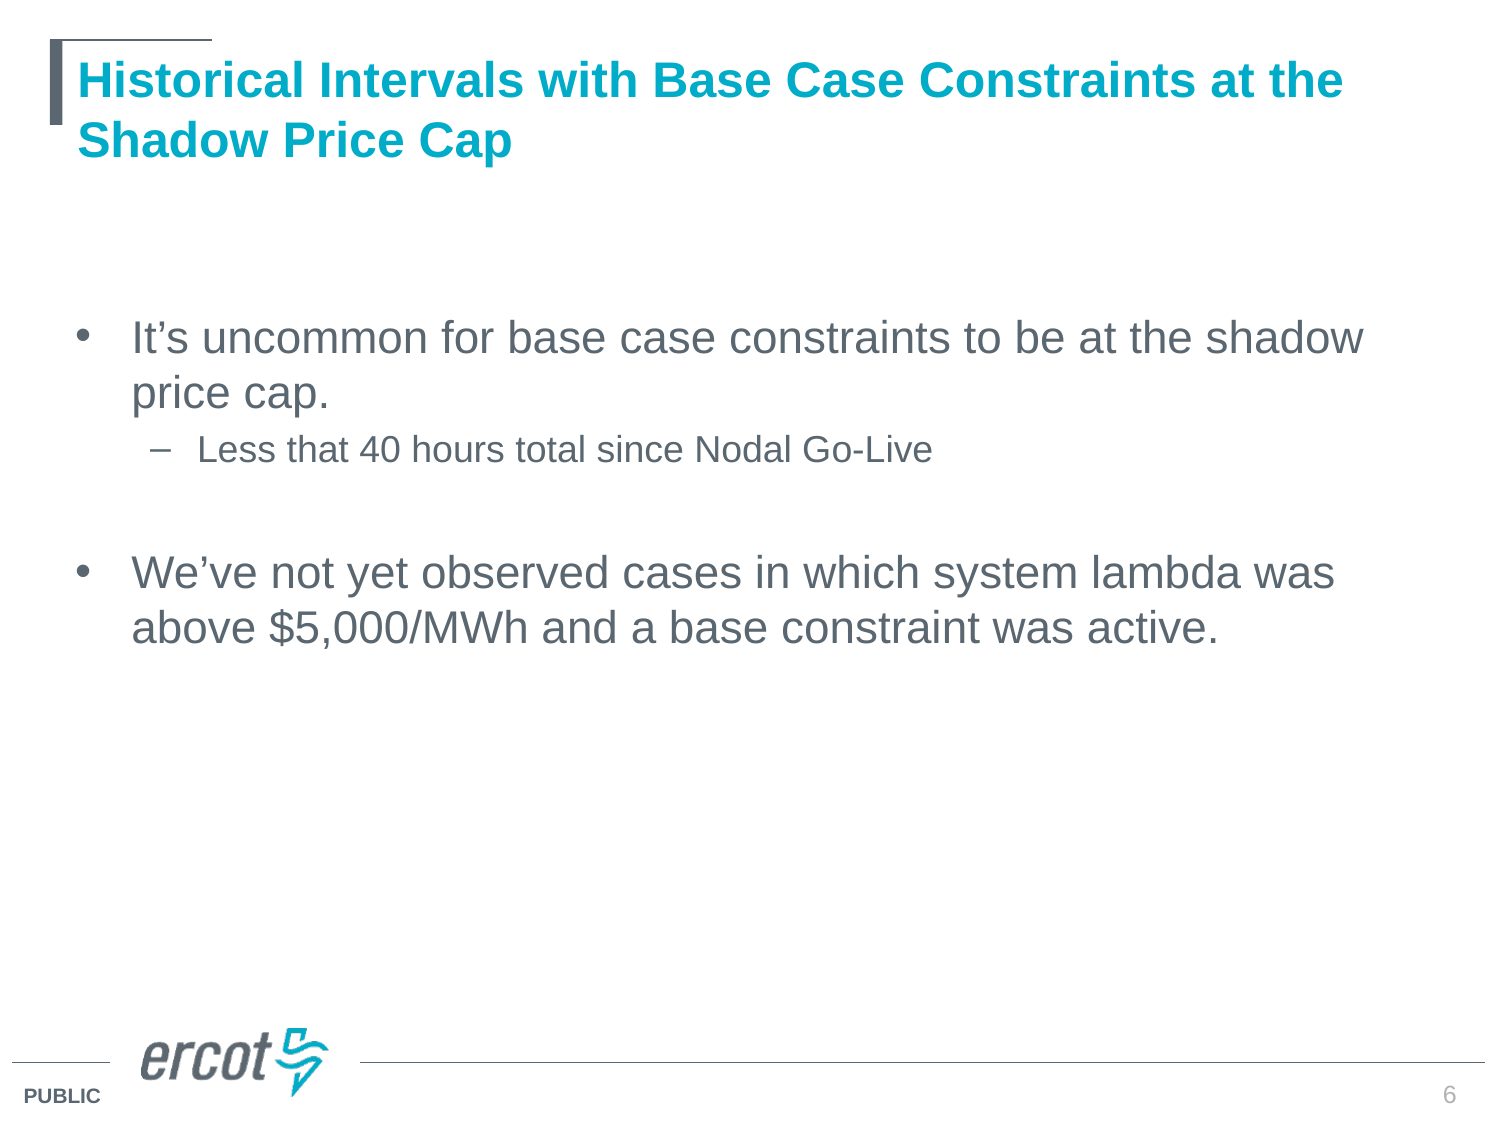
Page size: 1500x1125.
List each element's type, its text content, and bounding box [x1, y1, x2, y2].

title Historical Intervals with Base Case Constraints at the Shadow Price Cap [62, 39, 1450, 228]
slide_number 6 [1412, 1076, 1488, 1112]
picture [137, 1024, 332, 1100]
text_box It’s uncommon for base case constraints to be at the shadow price cap. Less that 40 hours total since Nodal Go-Live We’ve not yet observed cases in which system lambda was above $5,000/MWh and a base constraint was active. [60, 299, 1461, 935]
